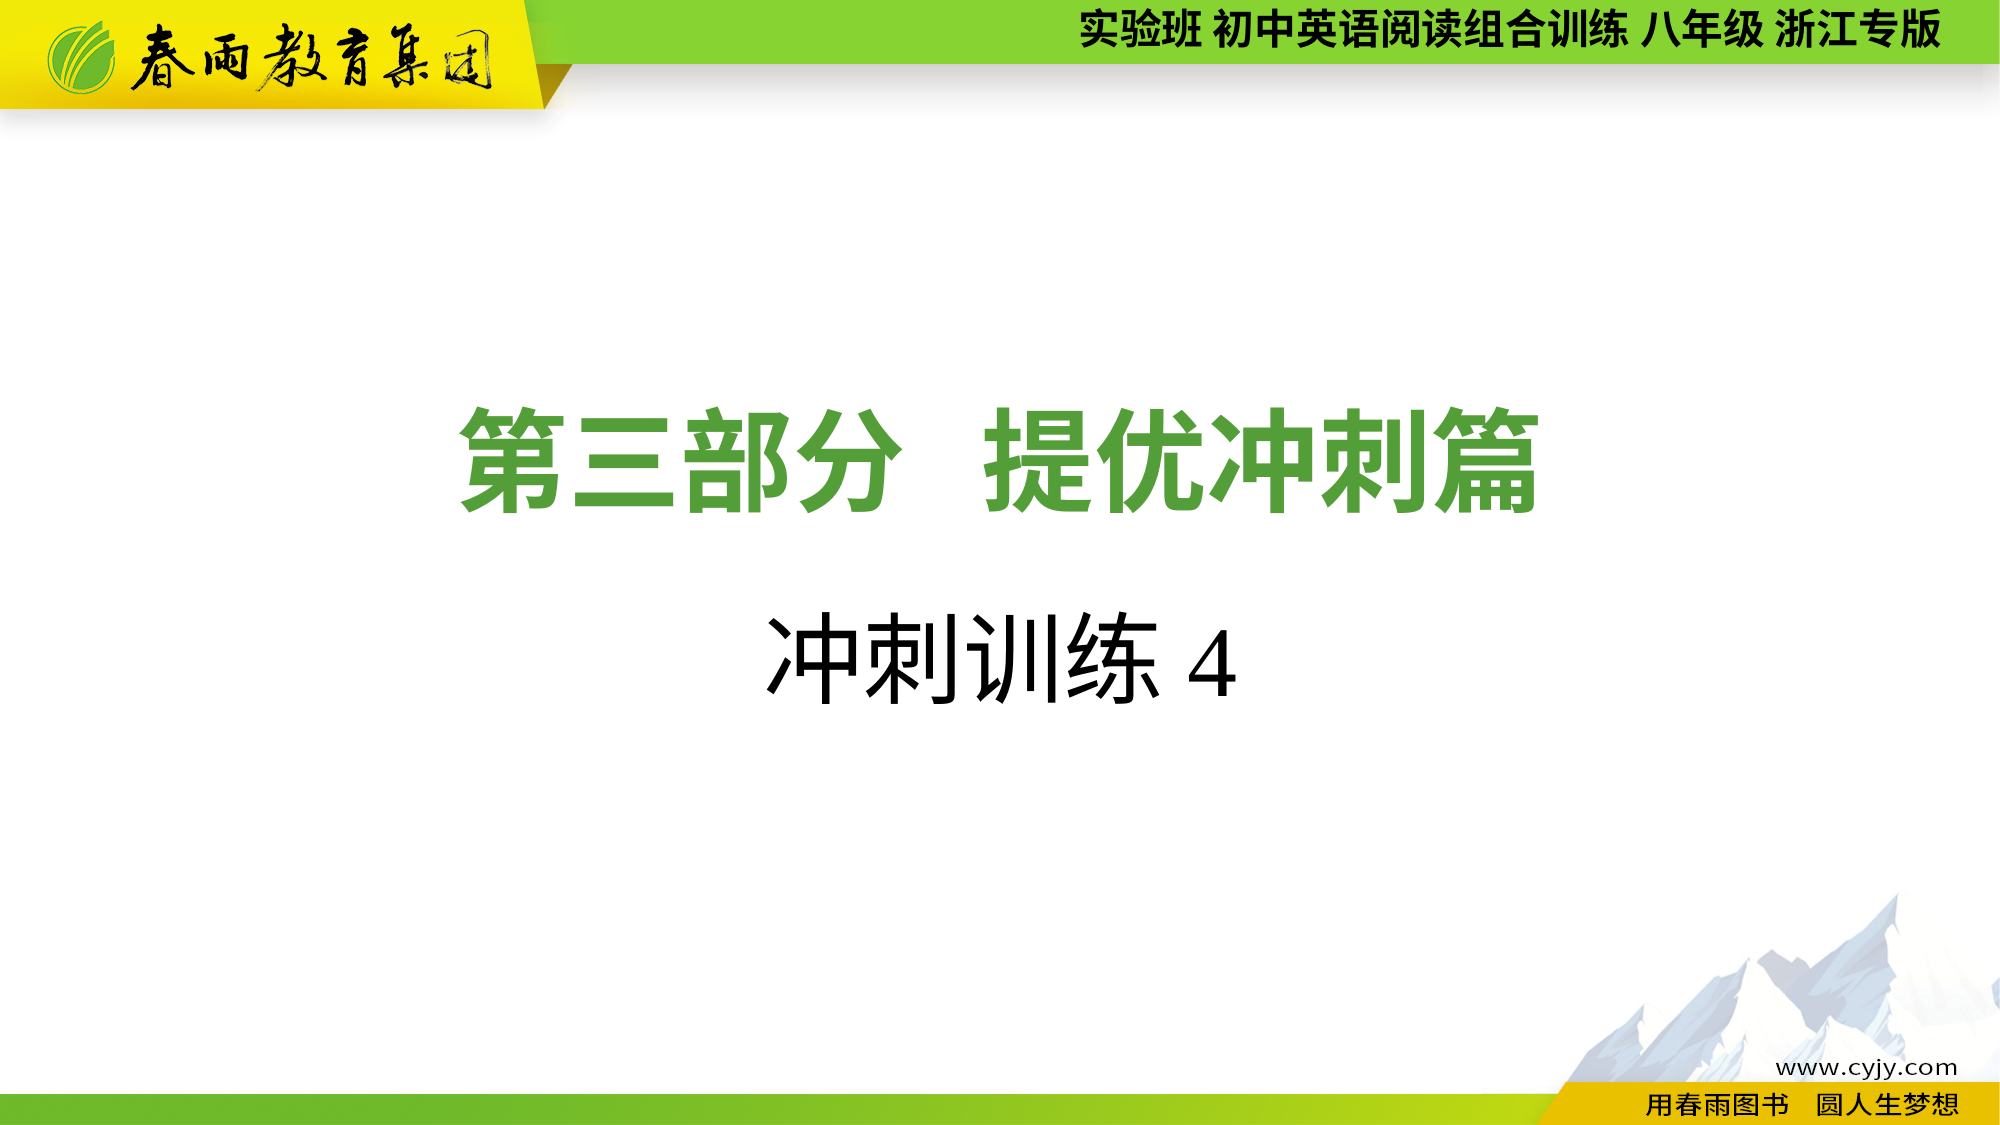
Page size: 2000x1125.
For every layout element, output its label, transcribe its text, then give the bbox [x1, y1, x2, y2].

text_box 冲刺训练4 [54, 528, 1946, 724]
text_box 第三部分 提优冲刺篇 [54, 316, 1946, 528]
picture [0, 0, 2000, 1125]
